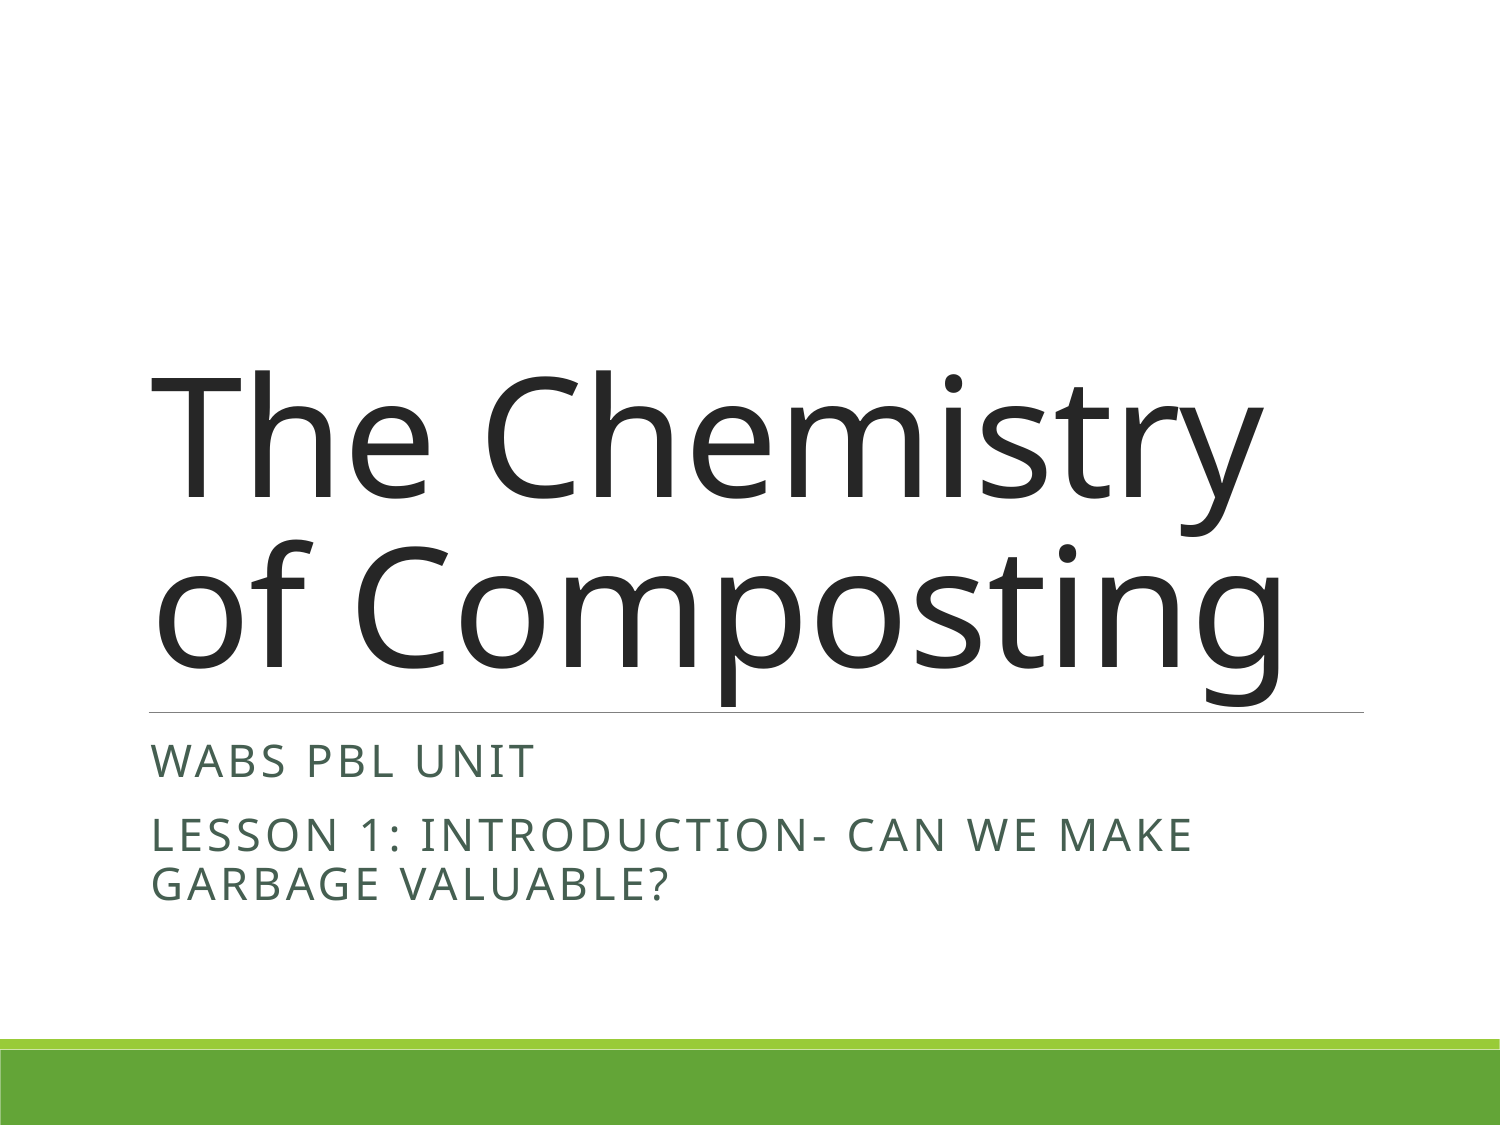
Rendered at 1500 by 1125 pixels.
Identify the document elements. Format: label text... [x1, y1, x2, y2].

subtitle WABS PBL Unit Lesson 1: Introduction- Can we make garbage valuable? [135, 730, 1373, 919]
title The Chemistry of Composting [135, 124, 1373, 710]
